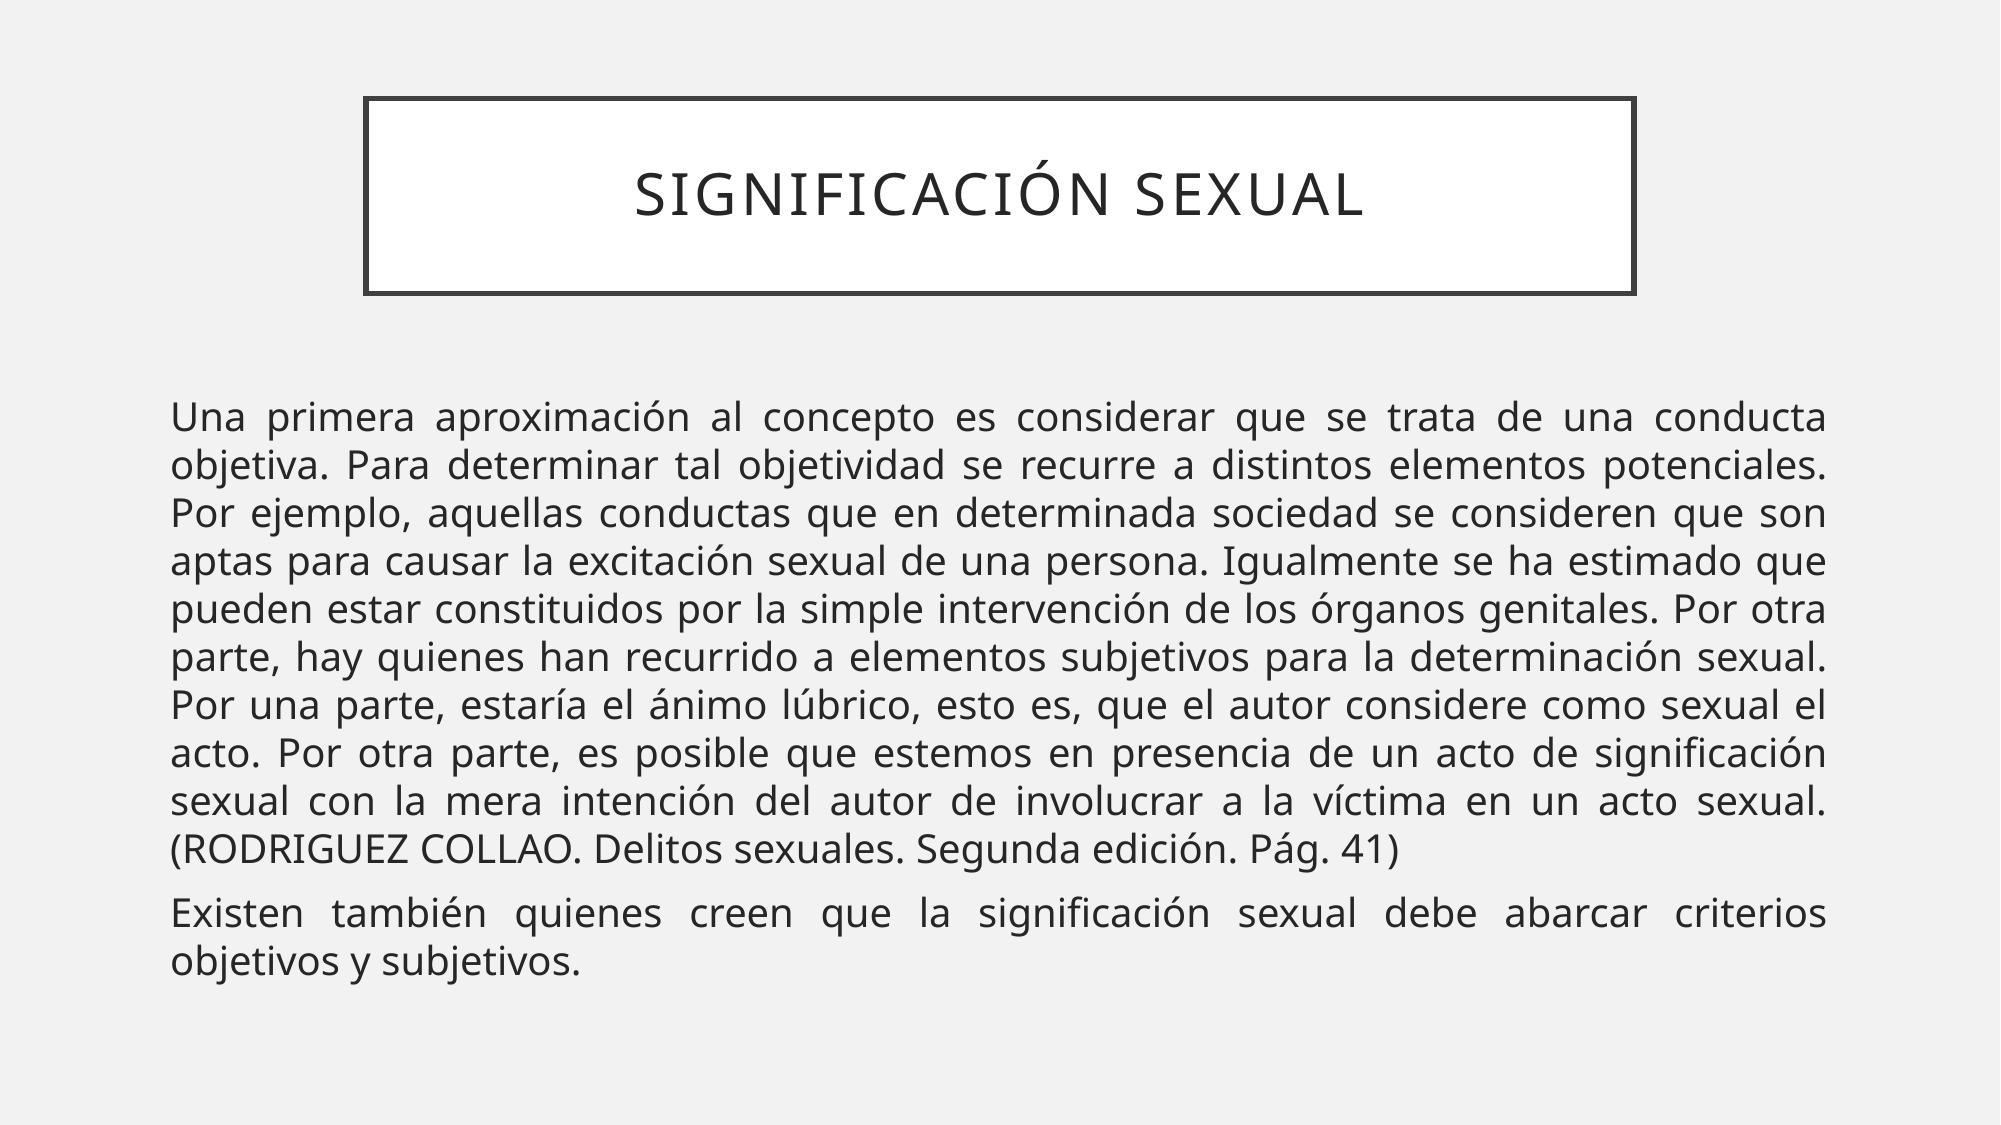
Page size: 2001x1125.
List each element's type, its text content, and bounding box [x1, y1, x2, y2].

title Significación sexual [363, 96, 1637, 296]
list Una primera aproximación al concepto es considerar que se trata de una conducta objetiva. Para determinar tal objetividad se recurre a distintos elementos potenciales. Por ejemplo, aquellas conductas que en determinada sociedad se consideren que son aptas para causar la excitación sexual de una persona. Igualmente se ha estimado que pueden estar constituidos por la simple intervención de los órganos genitales. Por otra parte, hay quienes han recurrido a elementos subjetivos para la determinación sexual. Por una parte, estaría el ánimo lúbrico, esto es, que el autor considere como sexual el acto. Por otra parte, es posible que estemos en presencia de un acto de significación sexual con la mera intención del autor de involucrar a la víctima en un acto sexual. (RODRIGUEZ COLLAO. Delitos sexuales. Segunda edición. Pág. 41) Existen también quienes creen que la significación sexual debe abarcar criterios objetivos y subjetivos. [155, 384, 1845, 1027]
